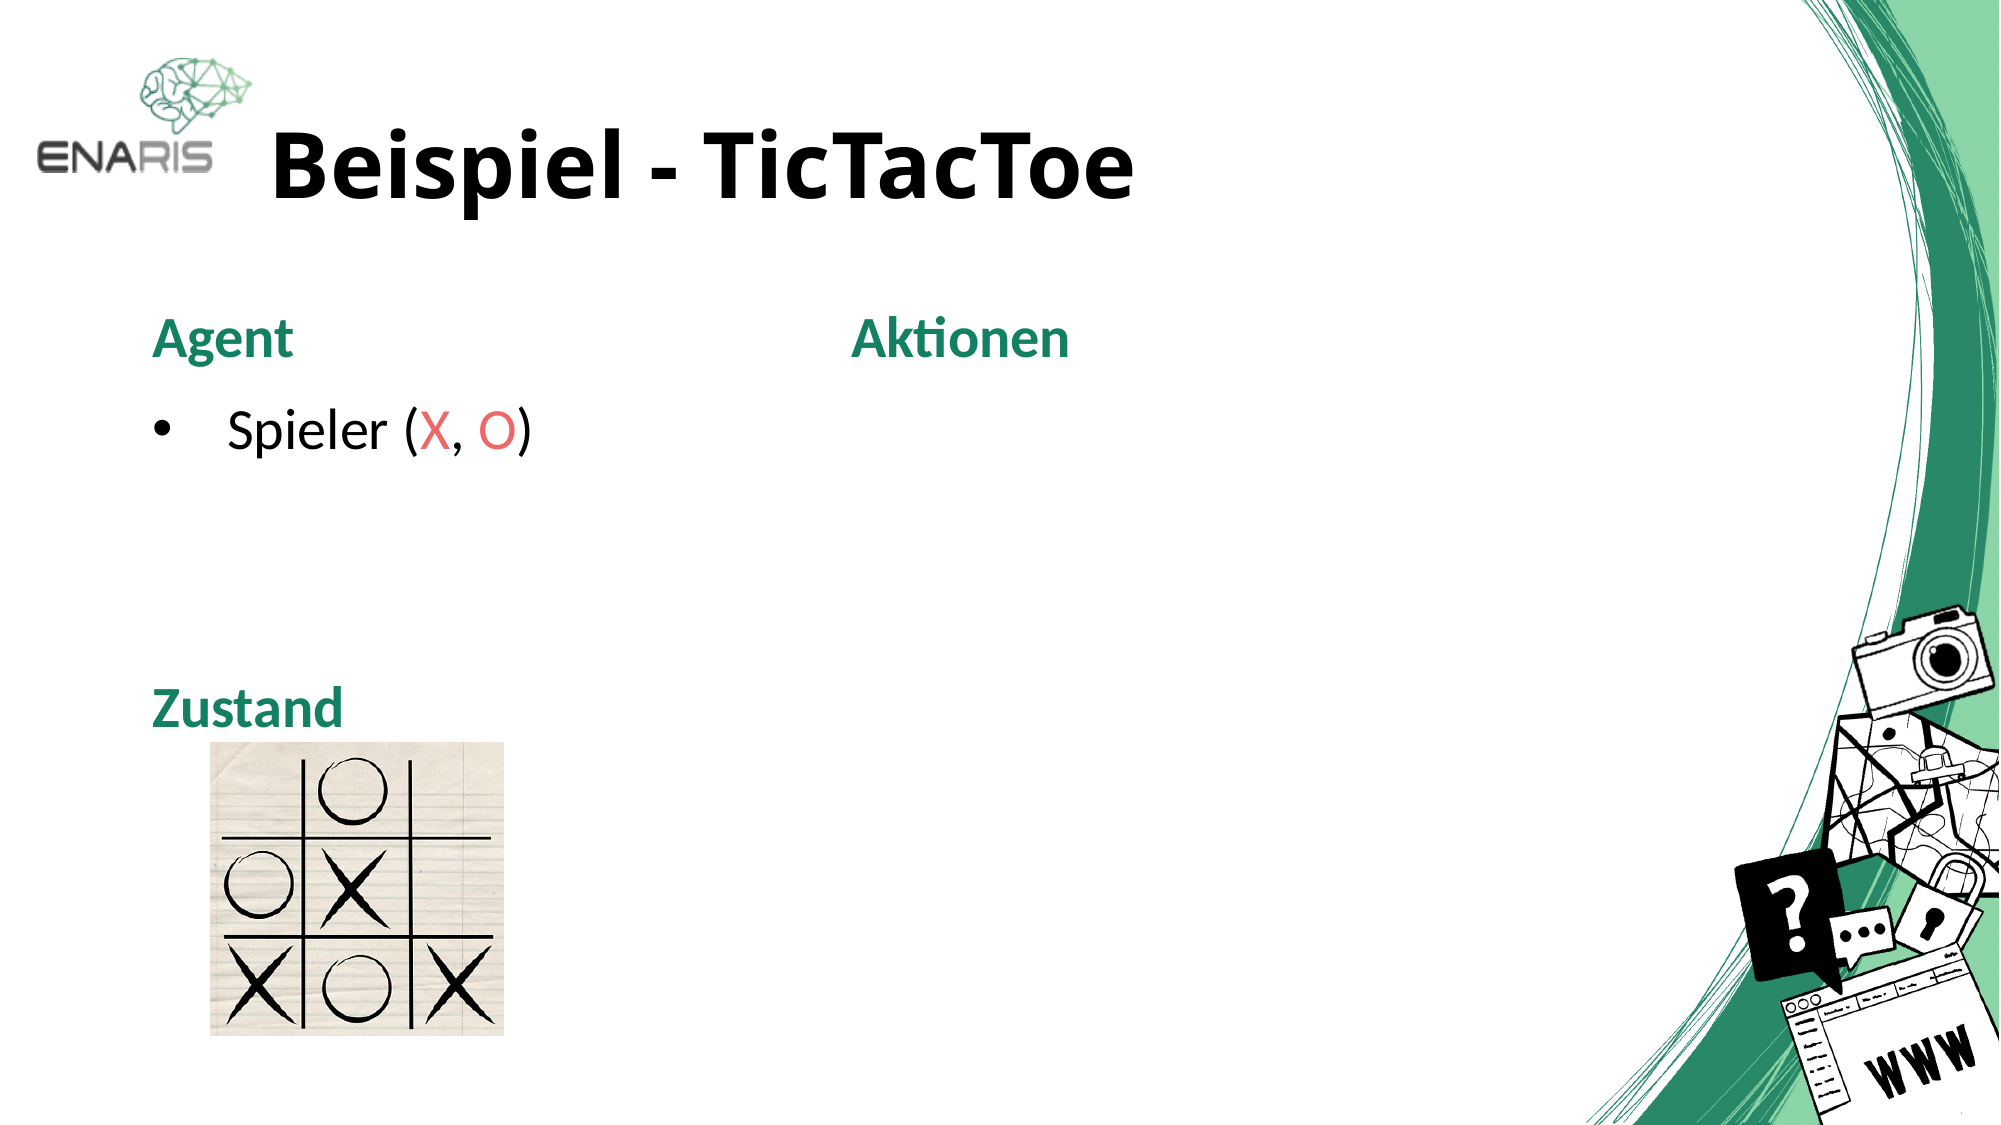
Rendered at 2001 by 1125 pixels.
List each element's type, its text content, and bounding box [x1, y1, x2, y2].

text_box Agent Spieler (X, O) Zustand [137, 299, 702, 1014]
picture [37, 58, 254, 173]
text_box Aktionen [836, 299, 1401, 1014]
picture [210, 0, 1999, 1125]
text_box Beispiel - TicTacToe [253, 59, 1863, 278]
